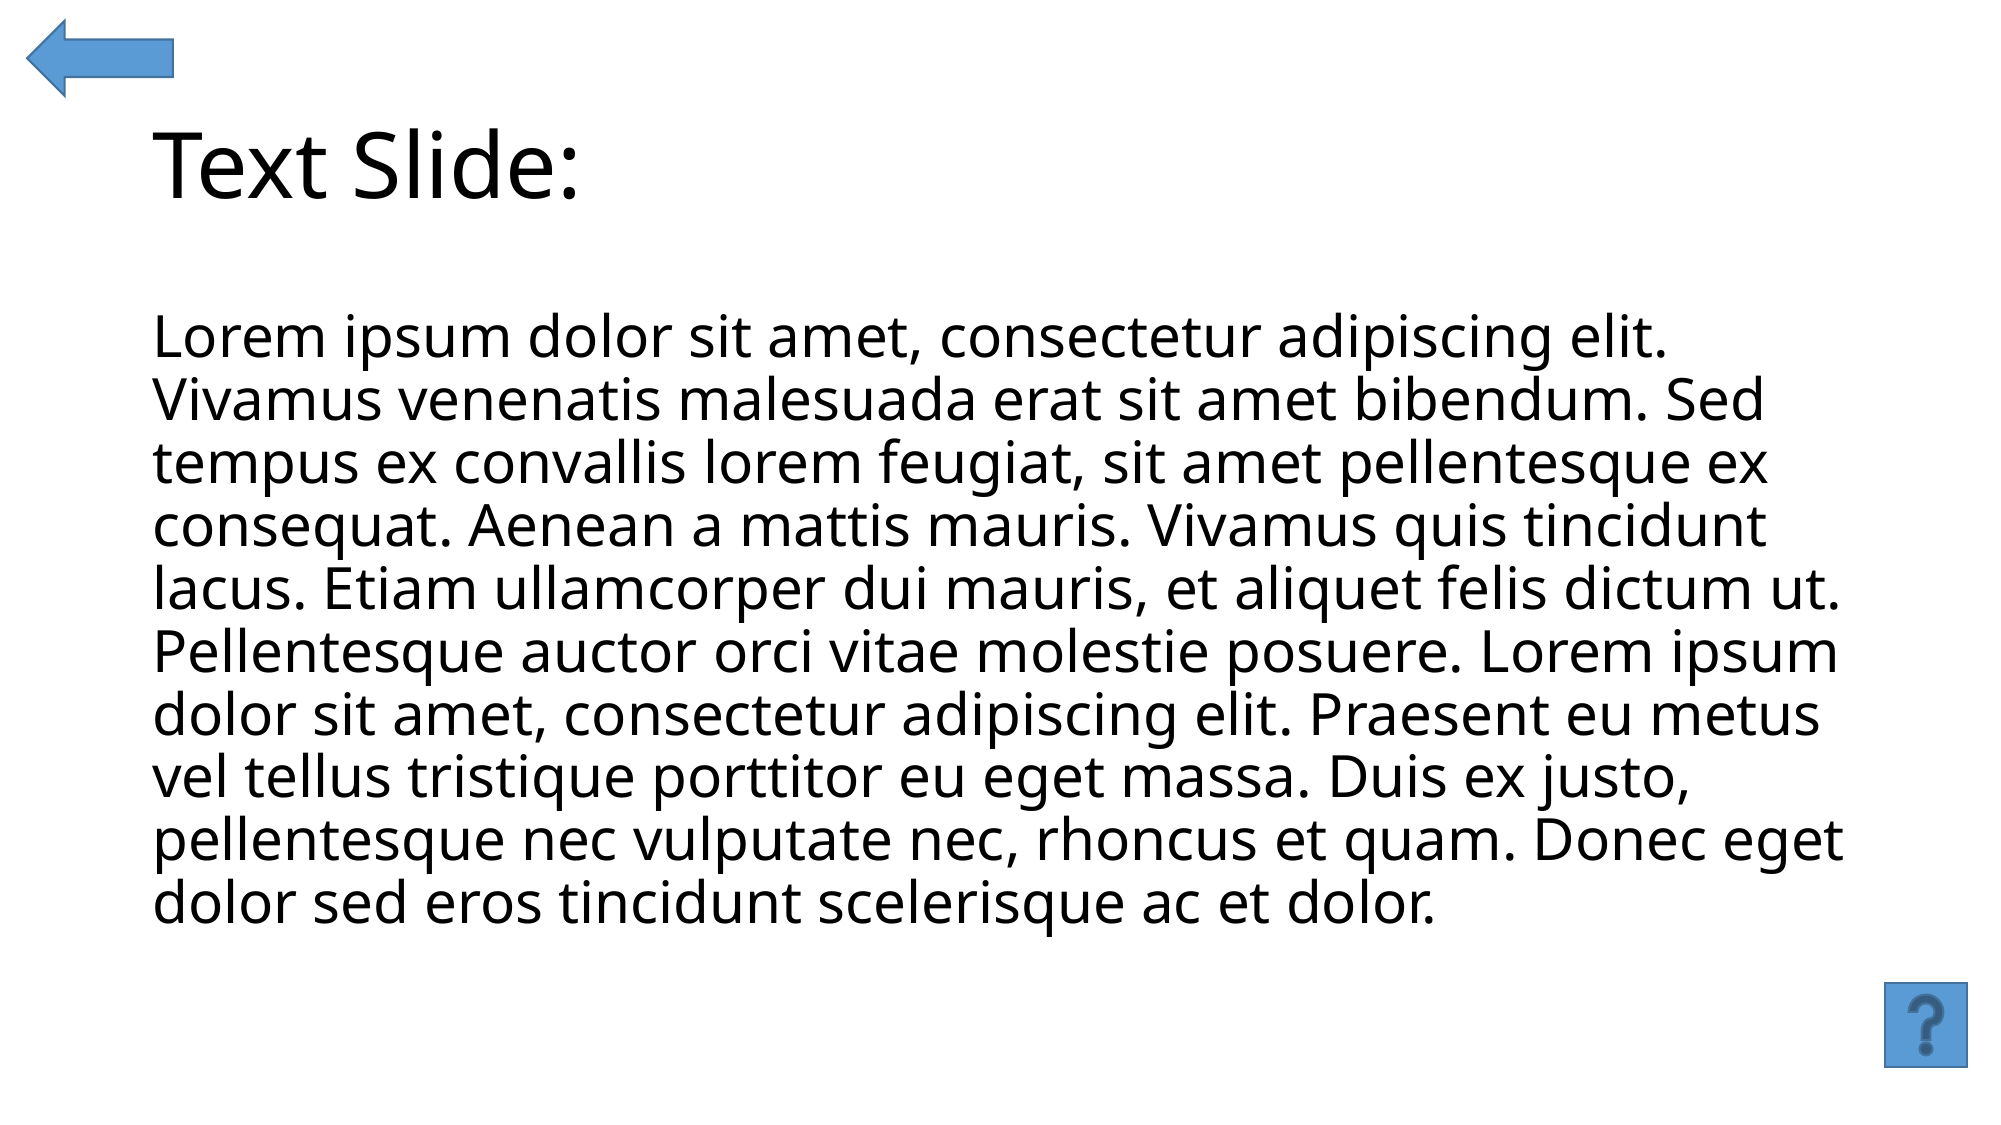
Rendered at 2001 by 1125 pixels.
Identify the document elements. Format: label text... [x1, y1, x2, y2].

text_box [1884, 982, 1968, 1068]
list Lorem ipsum dolor sit amet, consectetur adipiscing elit. Vivamus venenatis malesuada erat sit amet bibendum. Sed tempus ex convallis lorem feugiat, sit amet pellentesque ex consequat. Aenean a mattis mauris. Vivamus quis tincidunt lacus. Etiam ullamcorper dui mauris, et aliquet felis dictum ut. Pellentesque auctor orci vitae molestie posuere. Lorem ipsum dolor sit amet, consectetur adipiscing elit. Praesent eu metus vel tellus tristique porttitor eu eget massa. Duis ex justo, pellentesque nec vulputate nec, rhoncus et quam. Donec eget dolor sed eros tincidunt scelerisque ac et dolor. [137, 299, 1863, 1014]
text_box [25, 18, 174, 99]
title Text Slide: [137, 59, 1863, 278]
